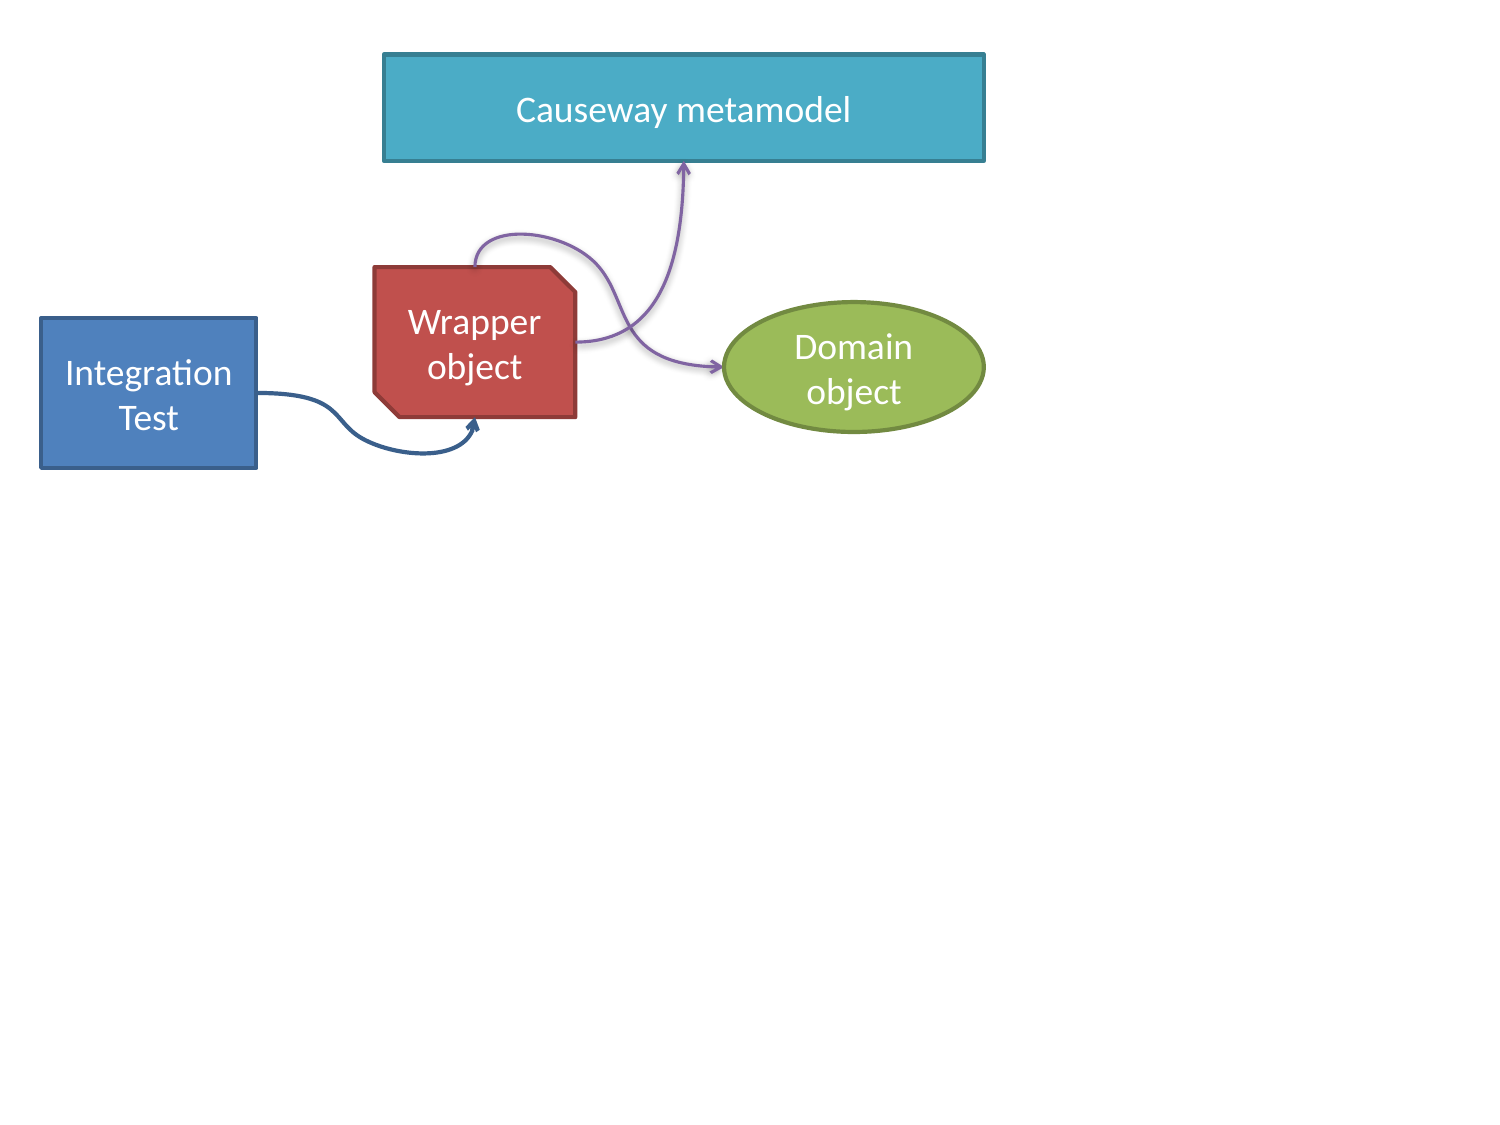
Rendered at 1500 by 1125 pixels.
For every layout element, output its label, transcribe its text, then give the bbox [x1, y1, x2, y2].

text_box Domain object [723, 299, 986, 435]
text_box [41, 317, 375, 469]
text_box Wrapper object [372, 265, 578, 420]
text_box Causeway metamodel [382, 52, 986, 163]
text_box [525, 109, 633, 319]
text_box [575, 341, 725, 368]
